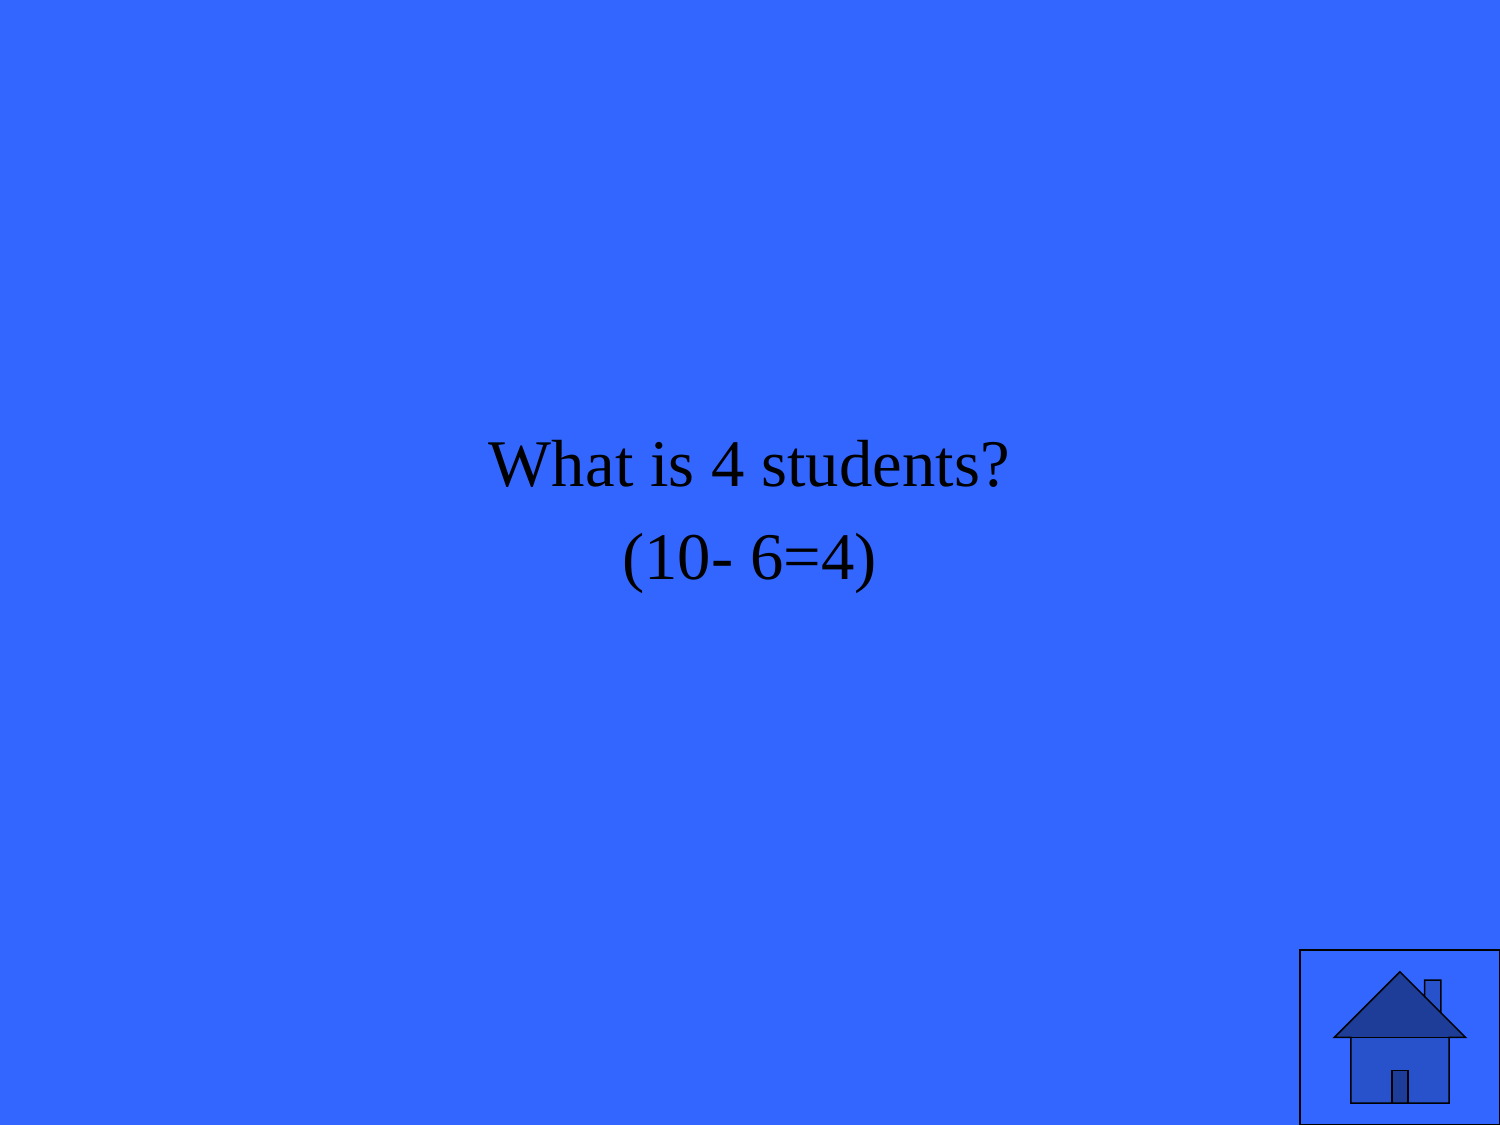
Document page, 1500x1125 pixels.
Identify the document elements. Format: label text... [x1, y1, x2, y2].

subtitle What is 4 students? (10- 6=4) [224, 412, 1276, 701]
text_box [1299, 950, 1500, 1125]
